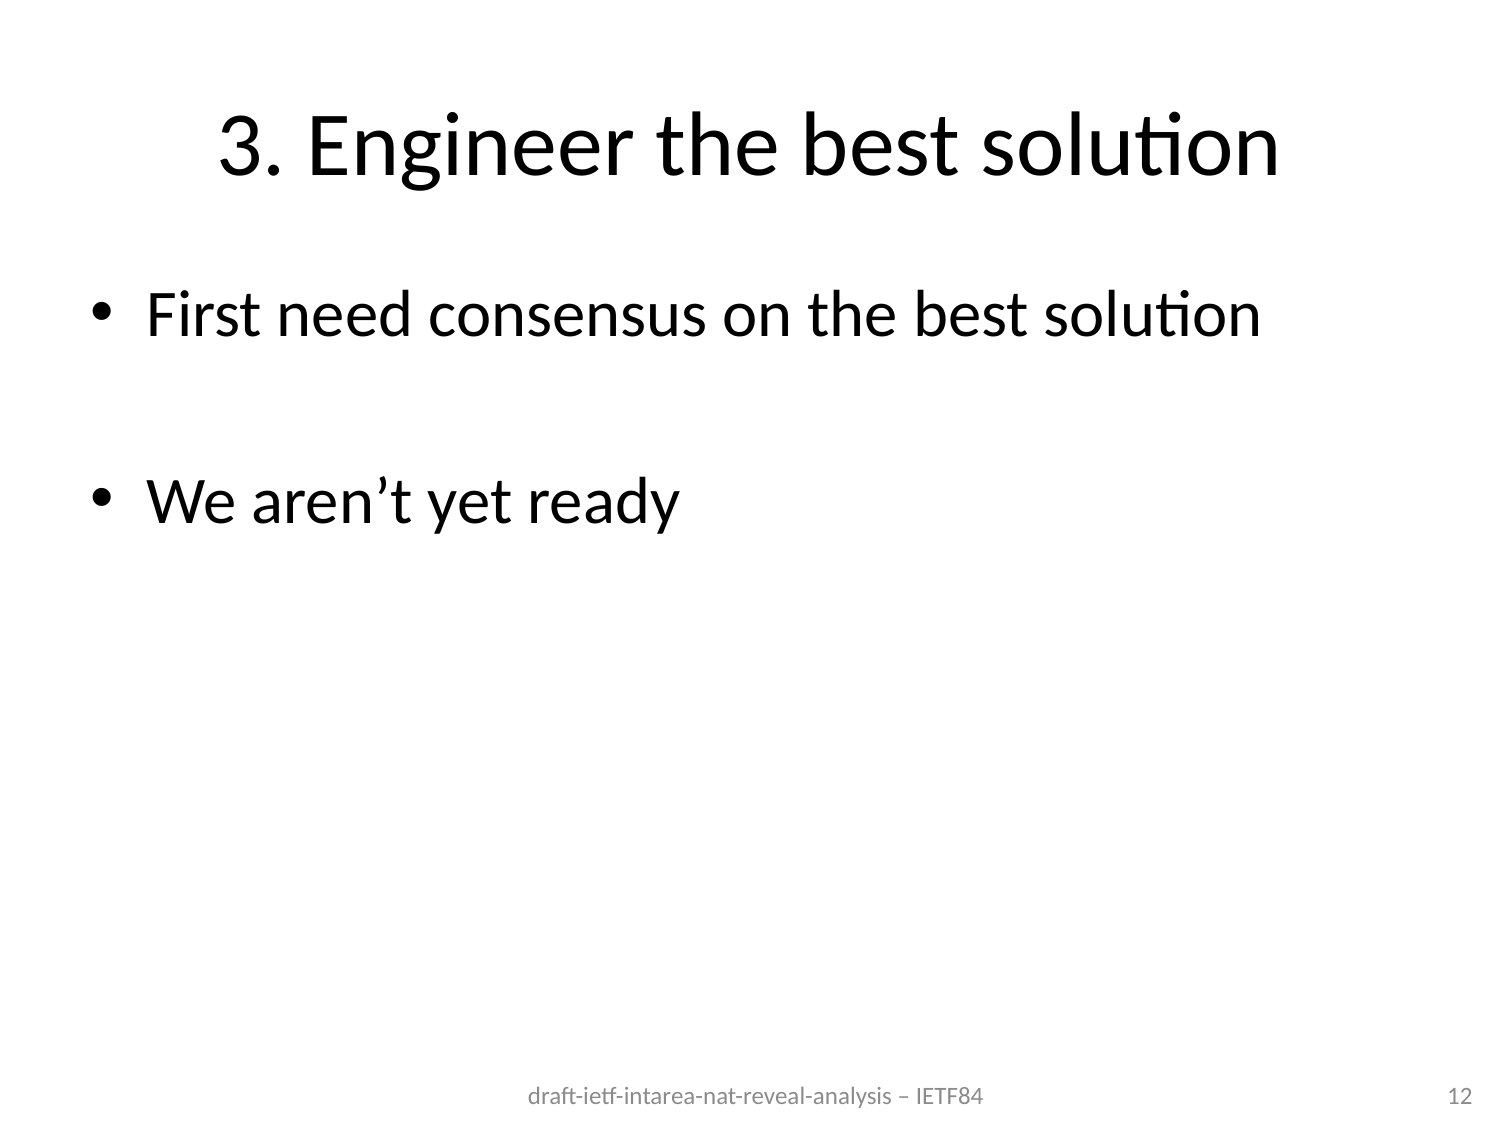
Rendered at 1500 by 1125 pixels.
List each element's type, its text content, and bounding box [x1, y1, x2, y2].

slide_number 12 [1137, 1065, 1488, 1125]
list First need consensus on the best solution We aren’t yet ready [75, 262, 1425, 1005]
title 3. Engineer the best solution [75, 45, 1425, 233]
